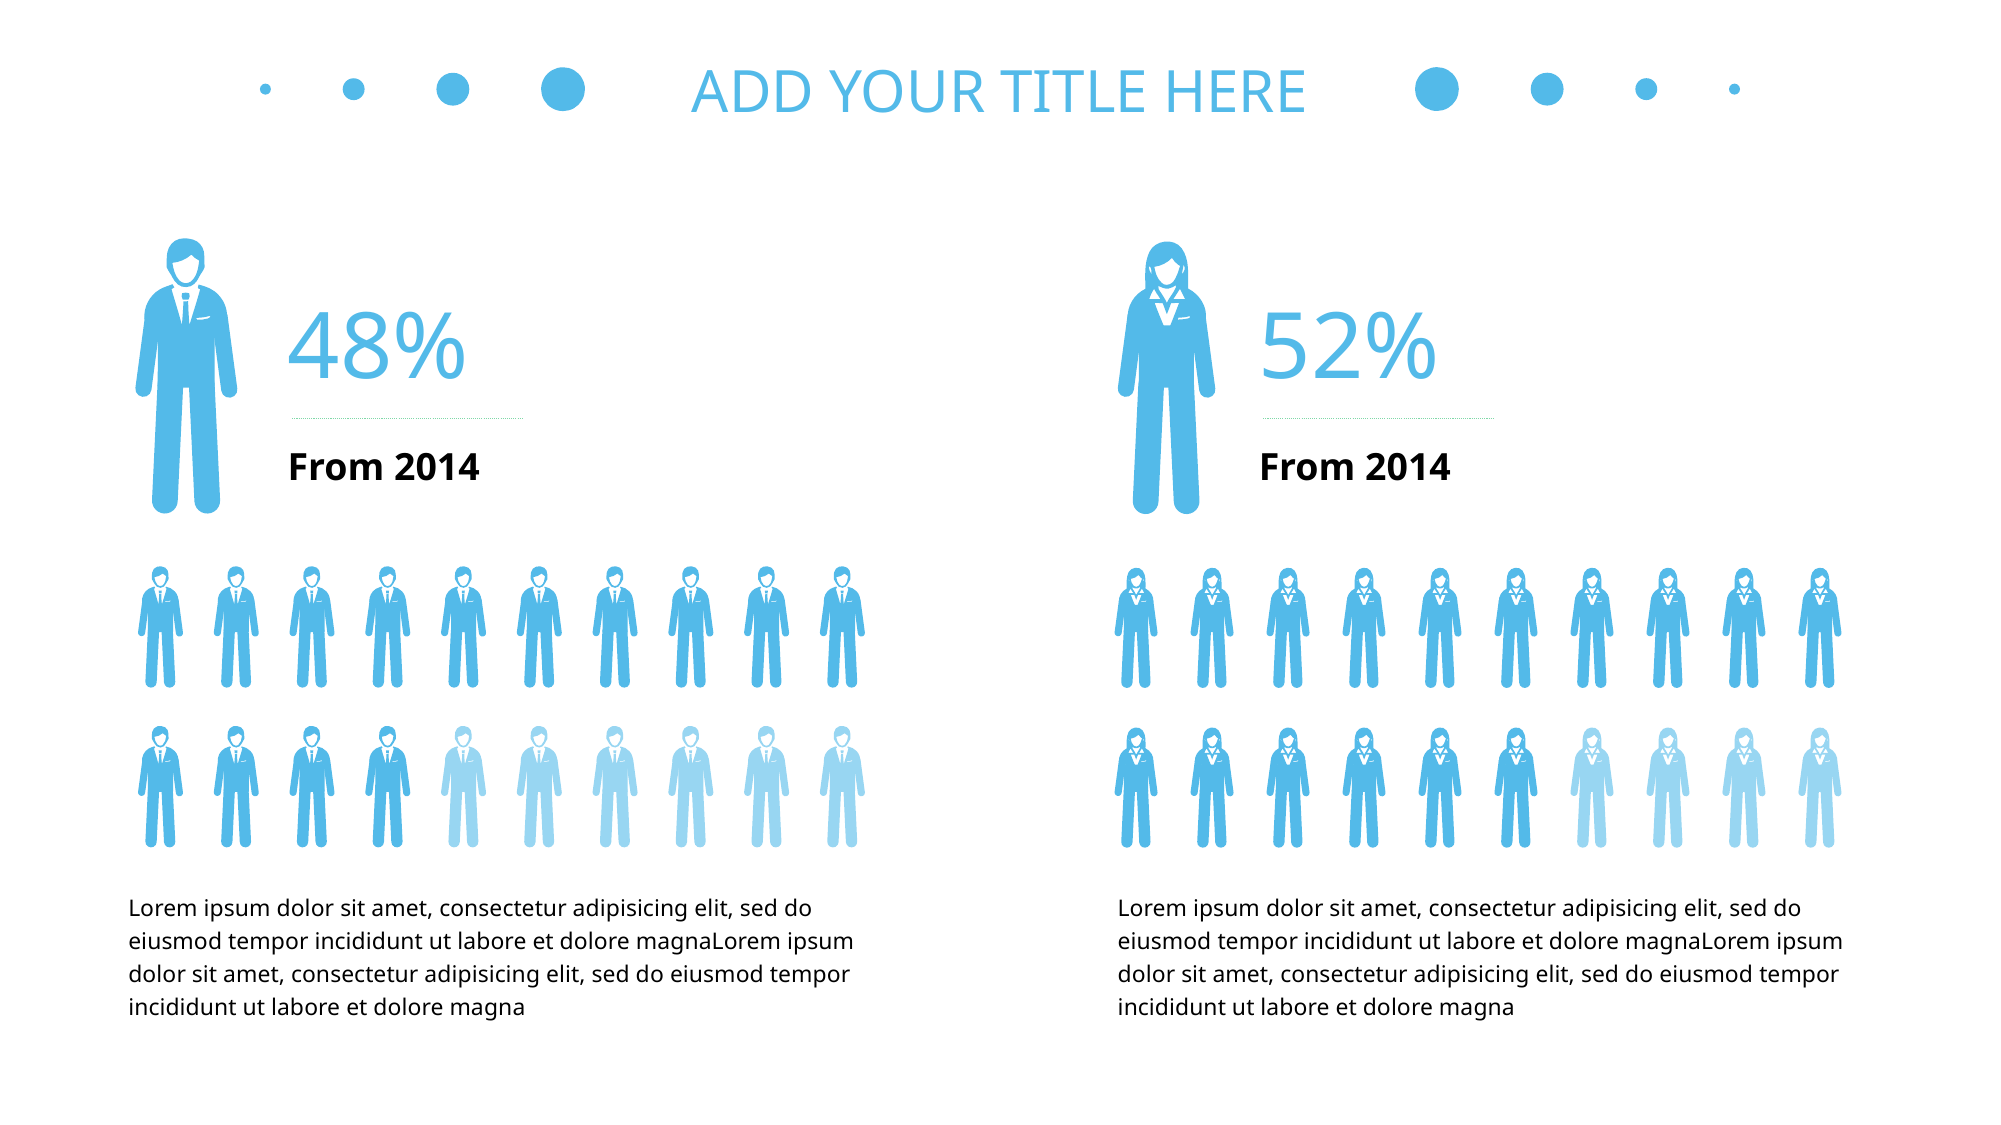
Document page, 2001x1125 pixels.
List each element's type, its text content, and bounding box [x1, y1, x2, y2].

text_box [670, 566, 712, 688]
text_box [1122, 237, 1211, 515]
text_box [1572, 566, 1612, 688]
text_box [1529, 71, 1565, 107]
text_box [367, 725, 409, 848]
text_box ADD YOUR TITLE HERE [677, 46, 1323, 132]
text_box Lorem ipsum dolor sit amet, consectetur adipisicing elit, sed do eiusmod tempor incididunt ut labore et dolore magnaLorem ipsum dolor sit amet, consectetur adipisicing elit, sed do eiusmod tempor incididunt ut labore et dolore magna [113, 880, 897, 1028]
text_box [1192, 725, 1232, 848]
text_box [341, 77, 366, 102]
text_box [291, 725, 333, 848]
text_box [1724, 725, 1764, 848]
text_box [140, 566, 181, 688]
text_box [1648, 566, 1688, 688]
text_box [1344, 725, 1384, 848]
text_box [746, 725, 788, 848]
text_box [540, 66, 586, 113]
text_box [822, 725, 863, 848]
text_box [1800, 566, 1840, 688]
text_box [1268, 566, 1308, 688]
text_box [140, 237, 233, 514]
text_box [1116, 566, 1156, 688]
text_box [746, 566, 788, 688]
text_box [215, 725, 257, 848]
text_box [1727, 82, 1742, 96]
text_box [272, 278, 585, 497]
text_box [518, 725, 560, 848]
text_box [1496, 725, 1536, 848]
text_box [670, 725, 712, 848]
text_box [1420, 566, 1460, 688]
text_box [1572, 725, 1612, 848]
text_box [443, 566, 484, 688]
text_box [435, 71, 471, 107]
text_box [1268, 725, 1308, 848]
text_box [594, 566, 636, 688]
text_box [258, 82, 272, 96]
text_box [291, 566, 333, 688]
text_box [518, 566, 560, 688]
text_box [1192, 566, 1232, 688]
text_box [443, 725, 484, 848]
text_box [1648, 725, 1688, 848]
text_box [140, 725, 181, 848]
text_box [1420, 725, 1460, 848]
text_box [367, 566, 409, 688]
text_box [1344, 566, 1384, 688]
text_box [1413, 66, 1460, 113]
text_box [1116, 725, 1156, 848]
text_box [1243, 278, 1556, 497]
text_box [1724, 566, 1764, 688]
text_box Lorem ipsum dolor sit amet, consectetur adipisicing elit, sed do eiusmod tempor incididunt ut labore et dolore magnaLorem ipsum dolor sit amet, consectetur adipisicing elit, sed do eiusmod tempor incididunt ut labore et dolore magna [1102, 880, 1887, 1028]
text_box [1800, 725, 1840, 848]
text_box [822, 566, 863, 688]
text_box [594, 725, 636, 848]
text_box [1634, 77, 1659, 102]
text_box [215, 566, 257, 688]
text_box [1496, 566, 1536, 688]
